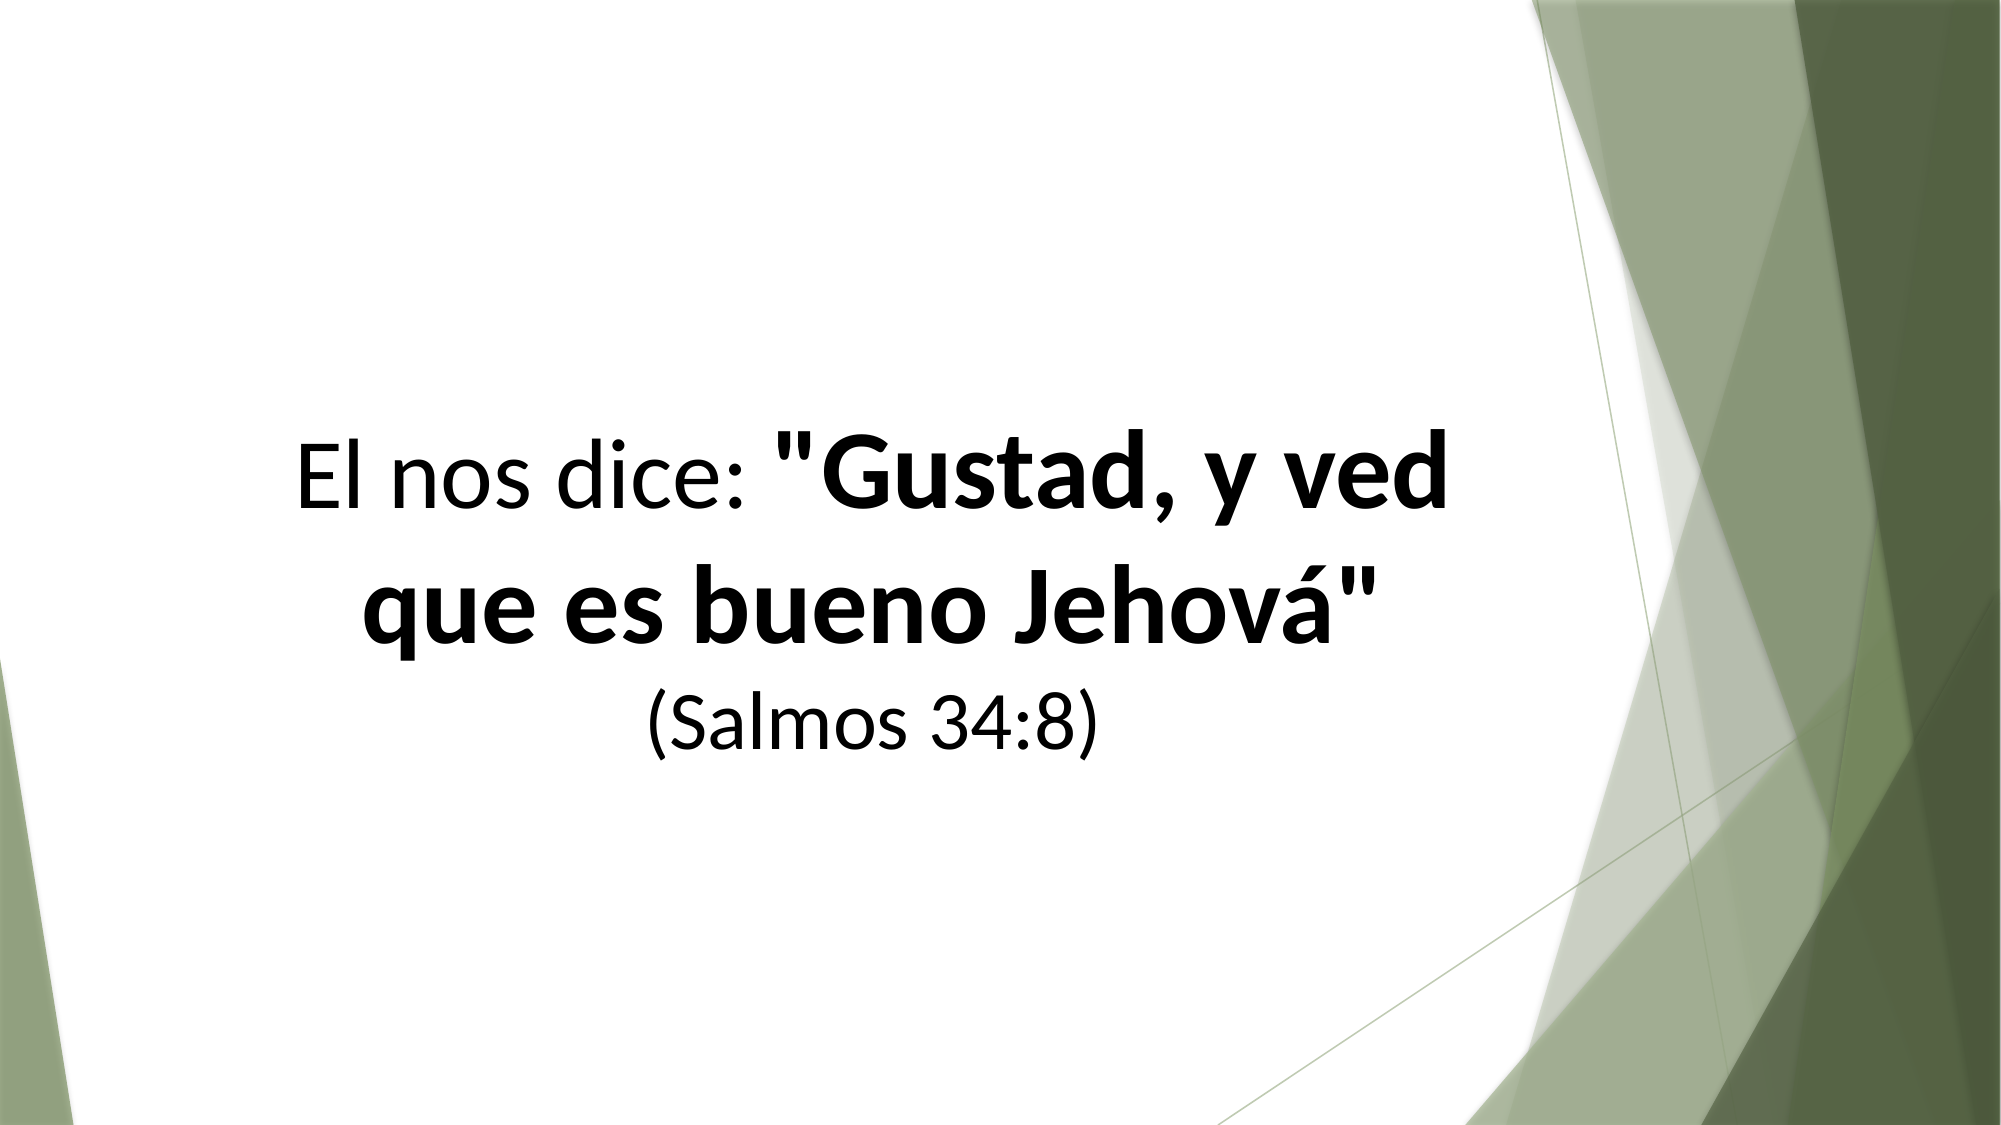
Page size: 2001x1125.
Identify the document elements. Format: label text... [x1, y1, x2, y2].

text_box El nos dice: "Gustad, y ved que es bueno Jehová" (Salmos 34:8) [272, 389, 1475, 774]
